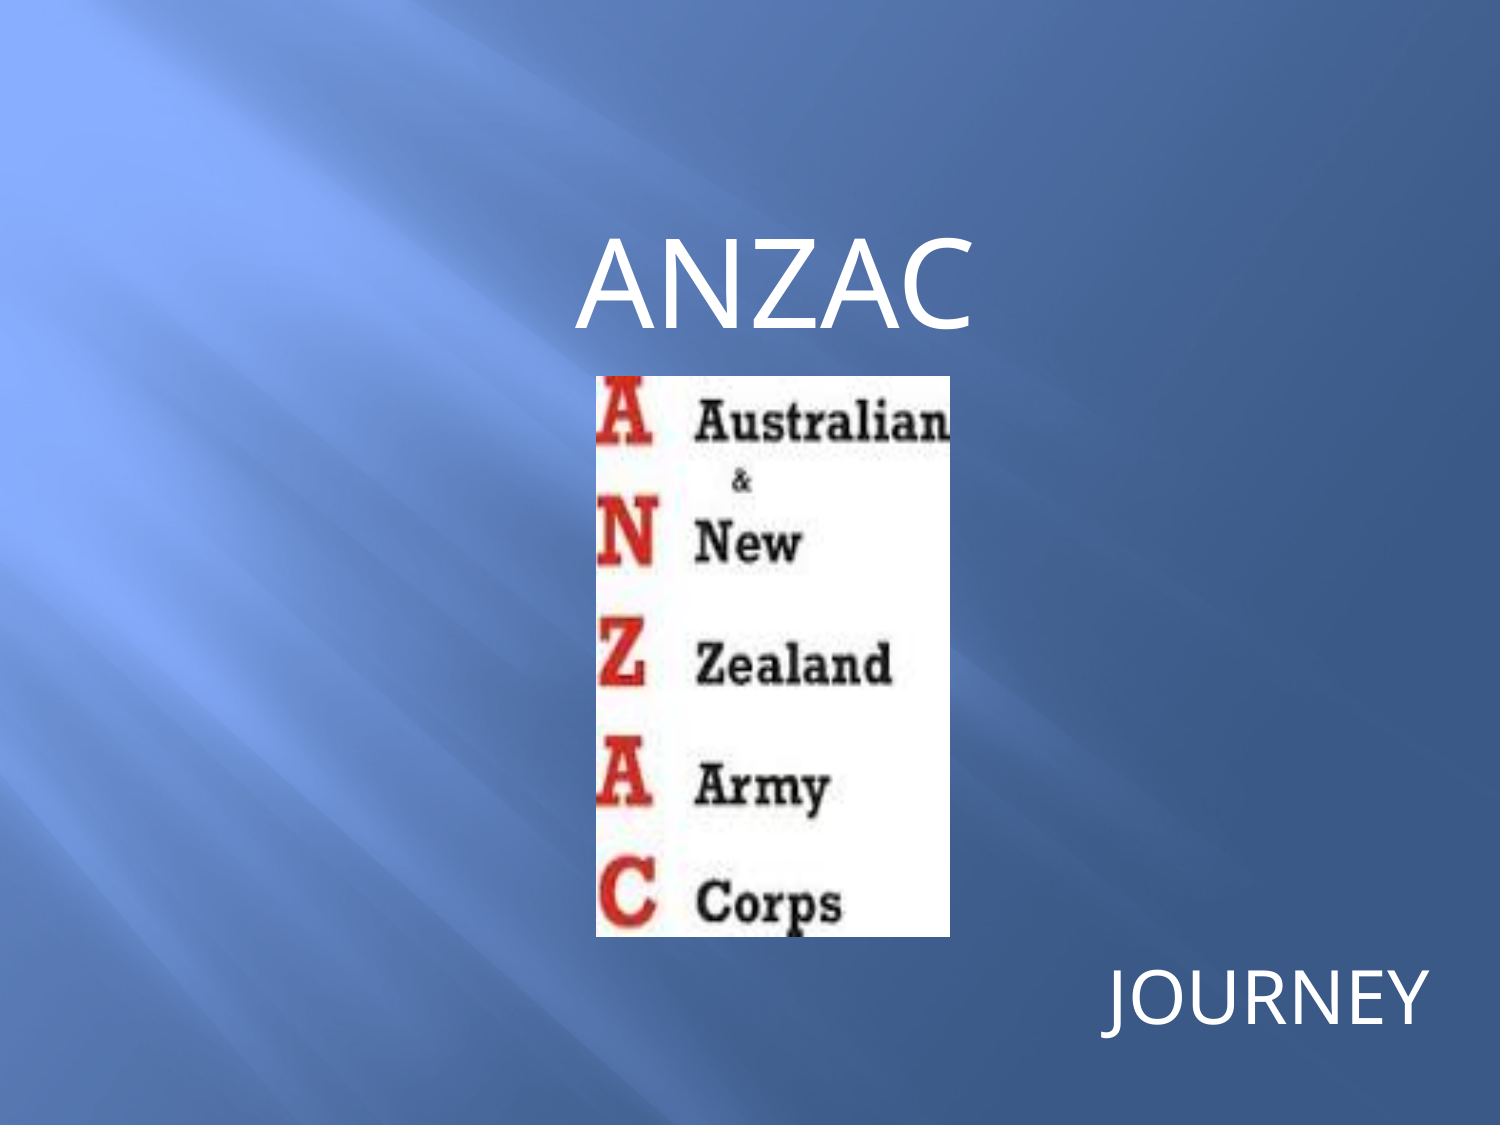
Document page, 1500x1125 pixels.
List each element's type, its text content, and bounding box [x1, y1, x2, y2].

title [88, 42, 1364, 284]
subtitle ANZAC [218, 196, 1269, 362]
picture [596, 376, 951, 937]
text_box JOURNEY [1093, 942, 1445, 1047]
